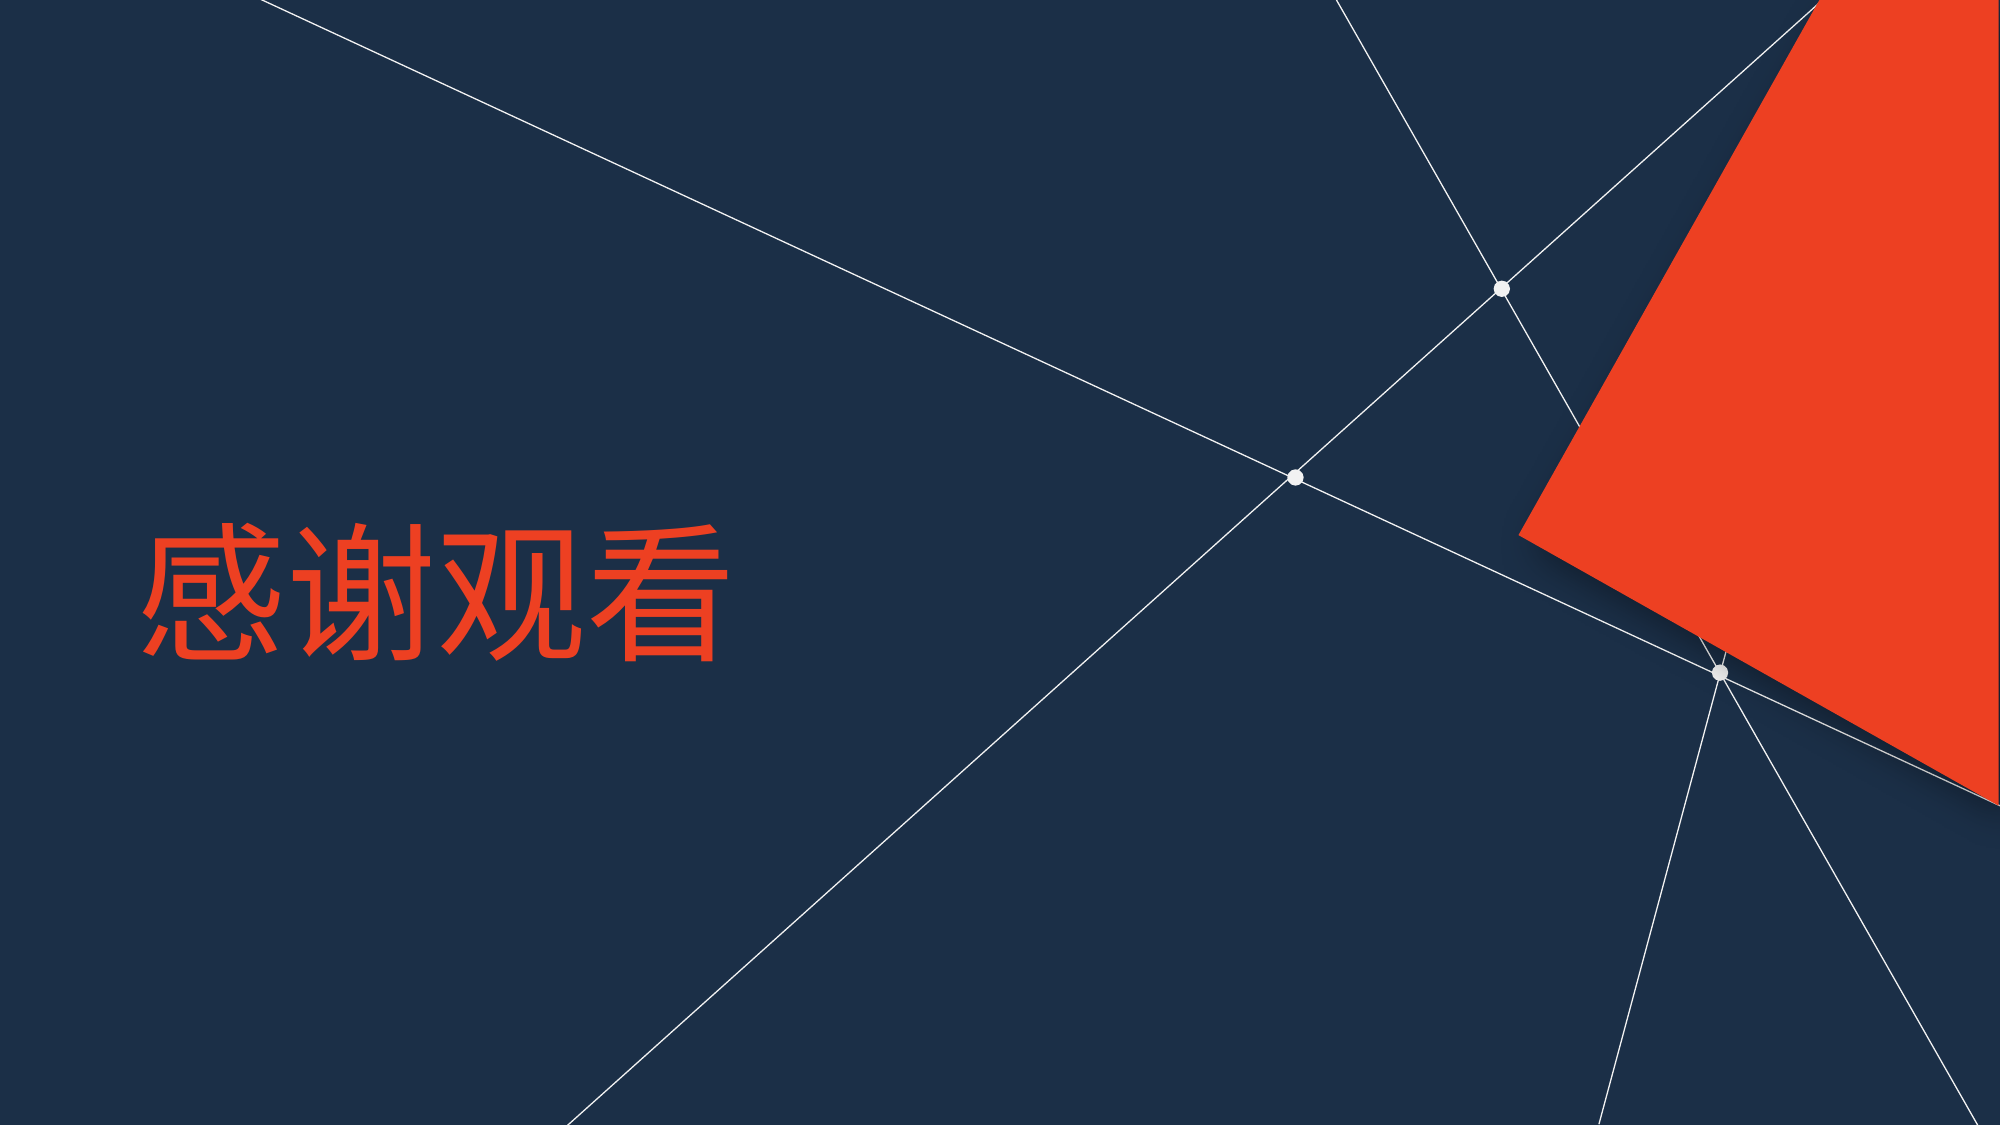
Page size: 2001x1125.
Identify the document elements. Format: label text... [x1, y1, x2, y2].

text_box [1518, 0, 1999, 806]
text_box 感谢观看 [121, 491, 1024, 687]
text_box [1287, 469, 1304, 486]
text_box [1493, 280, 1511, 297]
